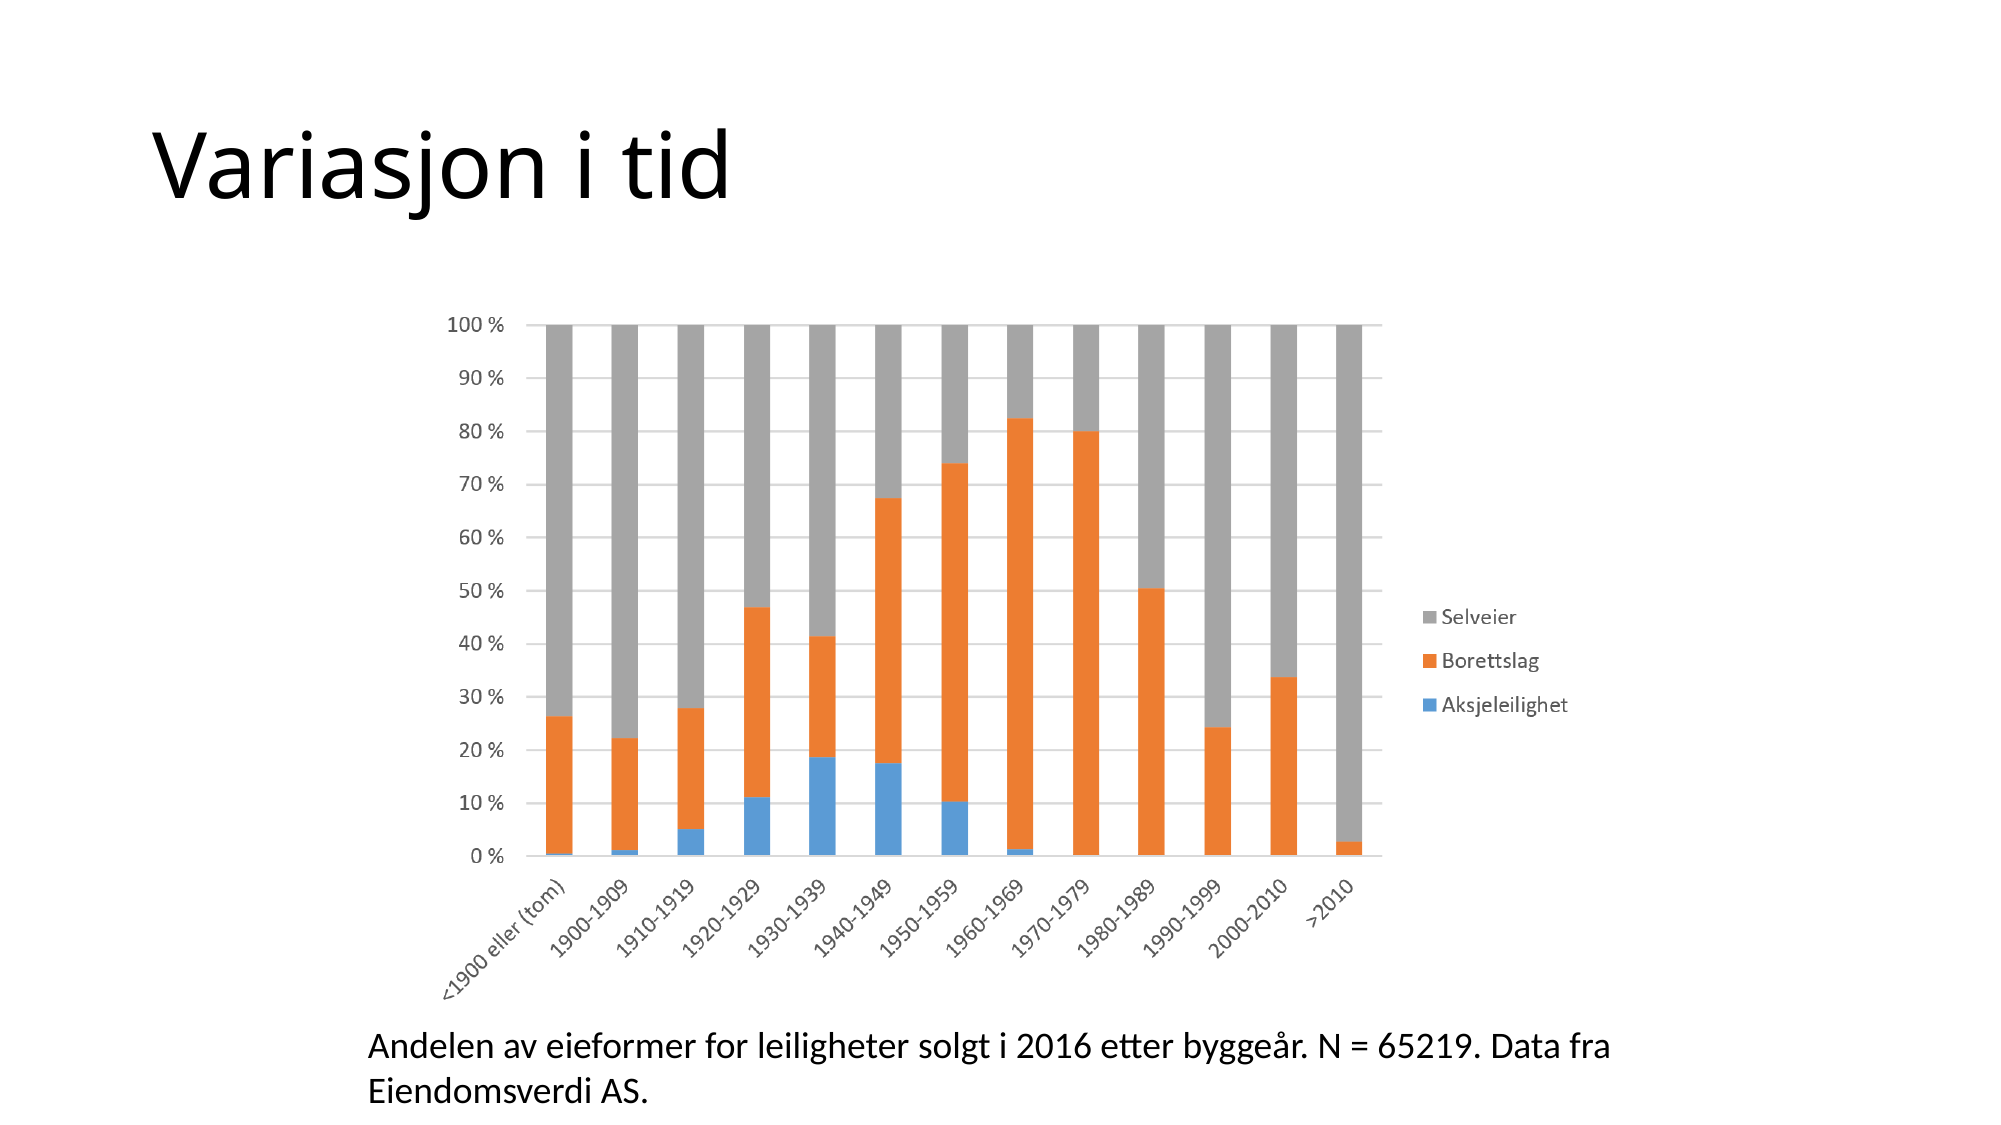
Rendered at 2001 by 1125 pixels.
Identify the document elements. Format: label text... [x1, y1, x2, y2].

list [424, 299, 1576, 1014]
text_box Andelen av eieformer for leiligheter solgt i 2016 etter byggeår. N = 65219. Data fra Eiendomsverdi AS. [353, 1013, 1647, 1118]
title Variasjon i tid [137, 59, 1863, 278]
